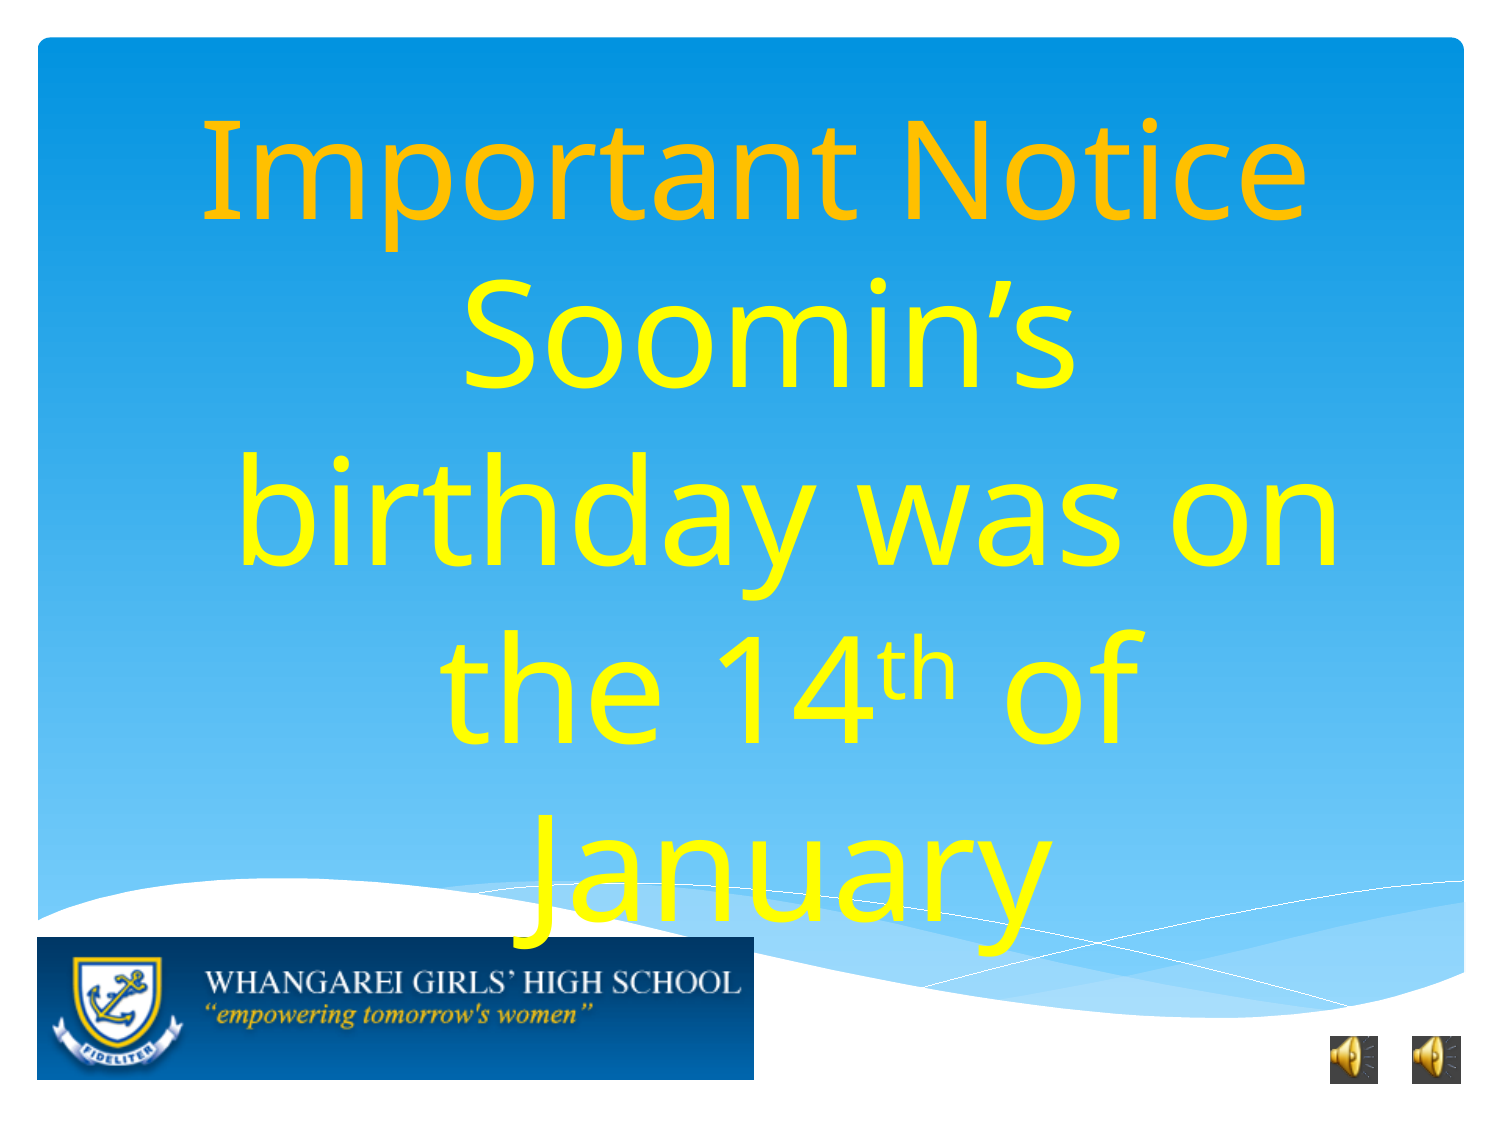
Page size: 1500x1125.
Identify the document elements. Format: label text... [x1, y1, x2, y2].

text_box Important Notice [149, 37, 1362, 255]
text_box Soomin’s birthday was on the 14th of January [149, 231, 1391, 963]
picture [37, 937, 754, 1080]
picture [1328, 1034, 1380, 1086]
picture [1411, 1034, 1462, 1086]
